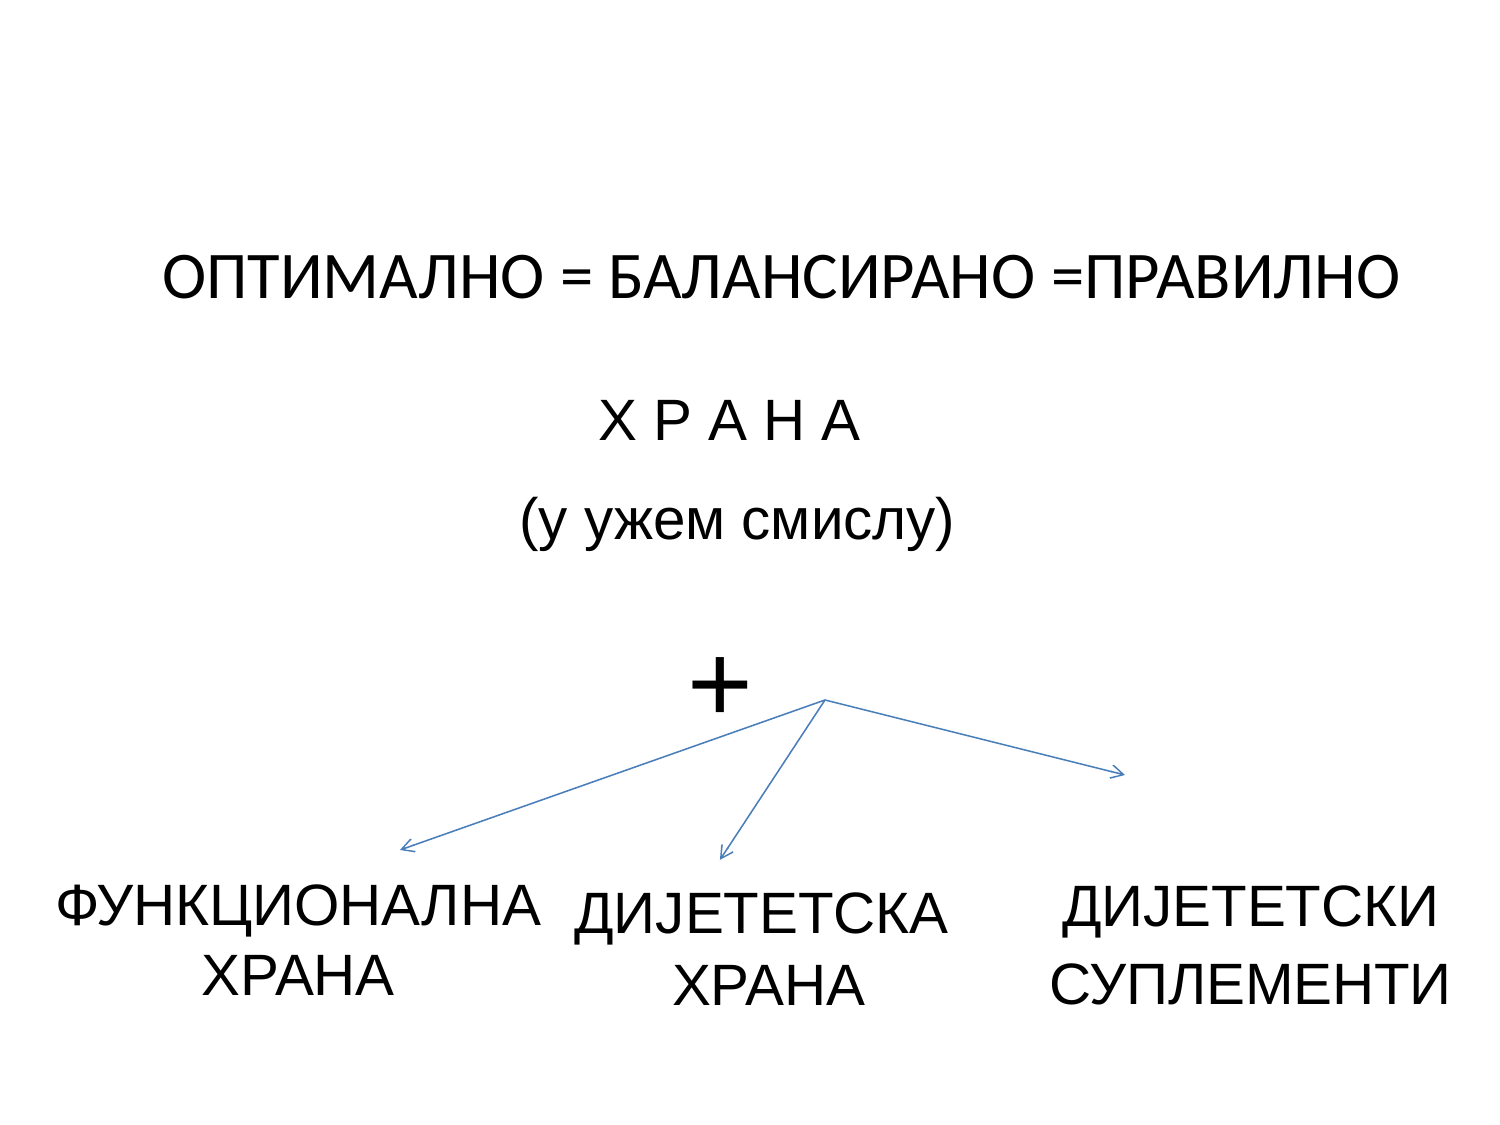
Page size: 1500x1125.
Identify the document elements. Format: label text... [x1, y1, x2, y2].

text_box ДИЈЕТЕТСКИ СУПЛЕМЕНТИ [986, 879, 1500, 1022]
text_box ФУНКЦИОНАЛНА ХРАНА [11, 859, 512, 1015]
text_box Х Р А Н А (у ужем смислу) [224, 374, 1251, 559]
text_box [719, 857, 826, 861]
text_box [399, 699, 826, 851]
title ОПТИМАЛНО = БАЛАНСИРАНО =ПРАВИЛНО [143, 220, 1419, 325]
text_box ДИЈЕТЕТСКА ХРАНА [512, 859, 1025, 1025]
text_box + [672, 602, 768, 698]
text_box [827, 699, 1126, 776]
